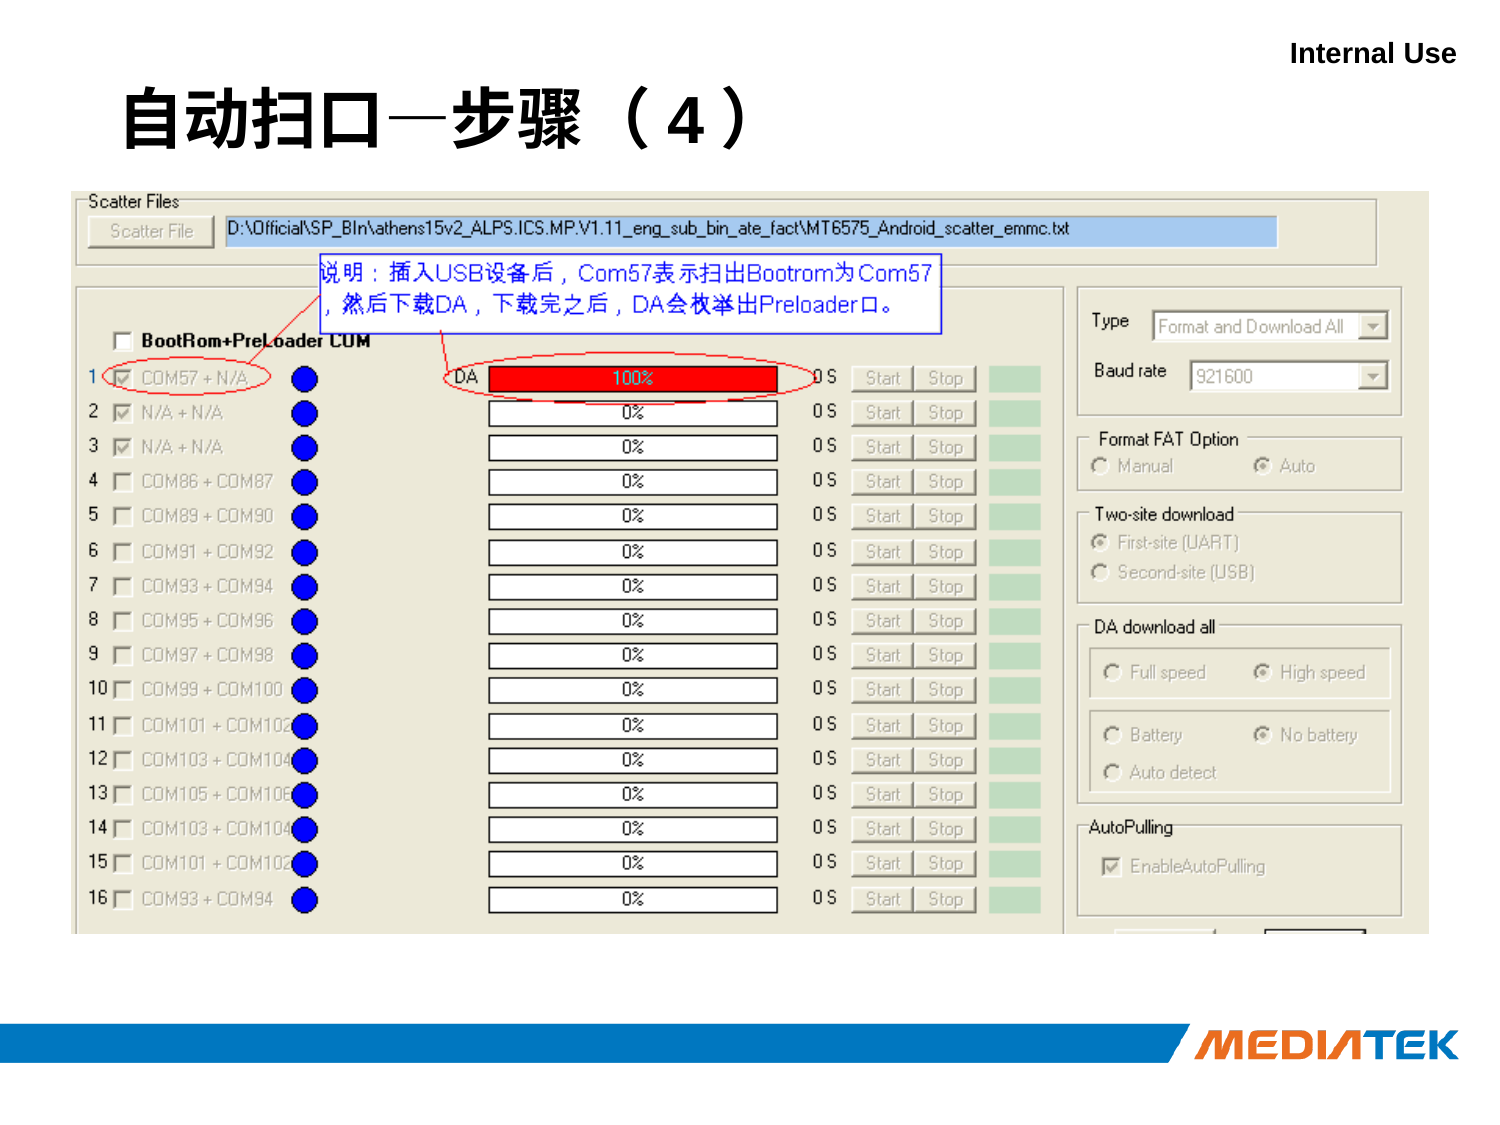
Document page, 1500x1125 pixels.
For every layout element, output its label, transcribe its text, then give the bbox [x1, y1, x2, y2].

picture [0, 1023, 1459, 1063]
title 自动扫口—步骤（4） [101, 62, 1425, 172]
picture [71, 191, 1429, 934]
